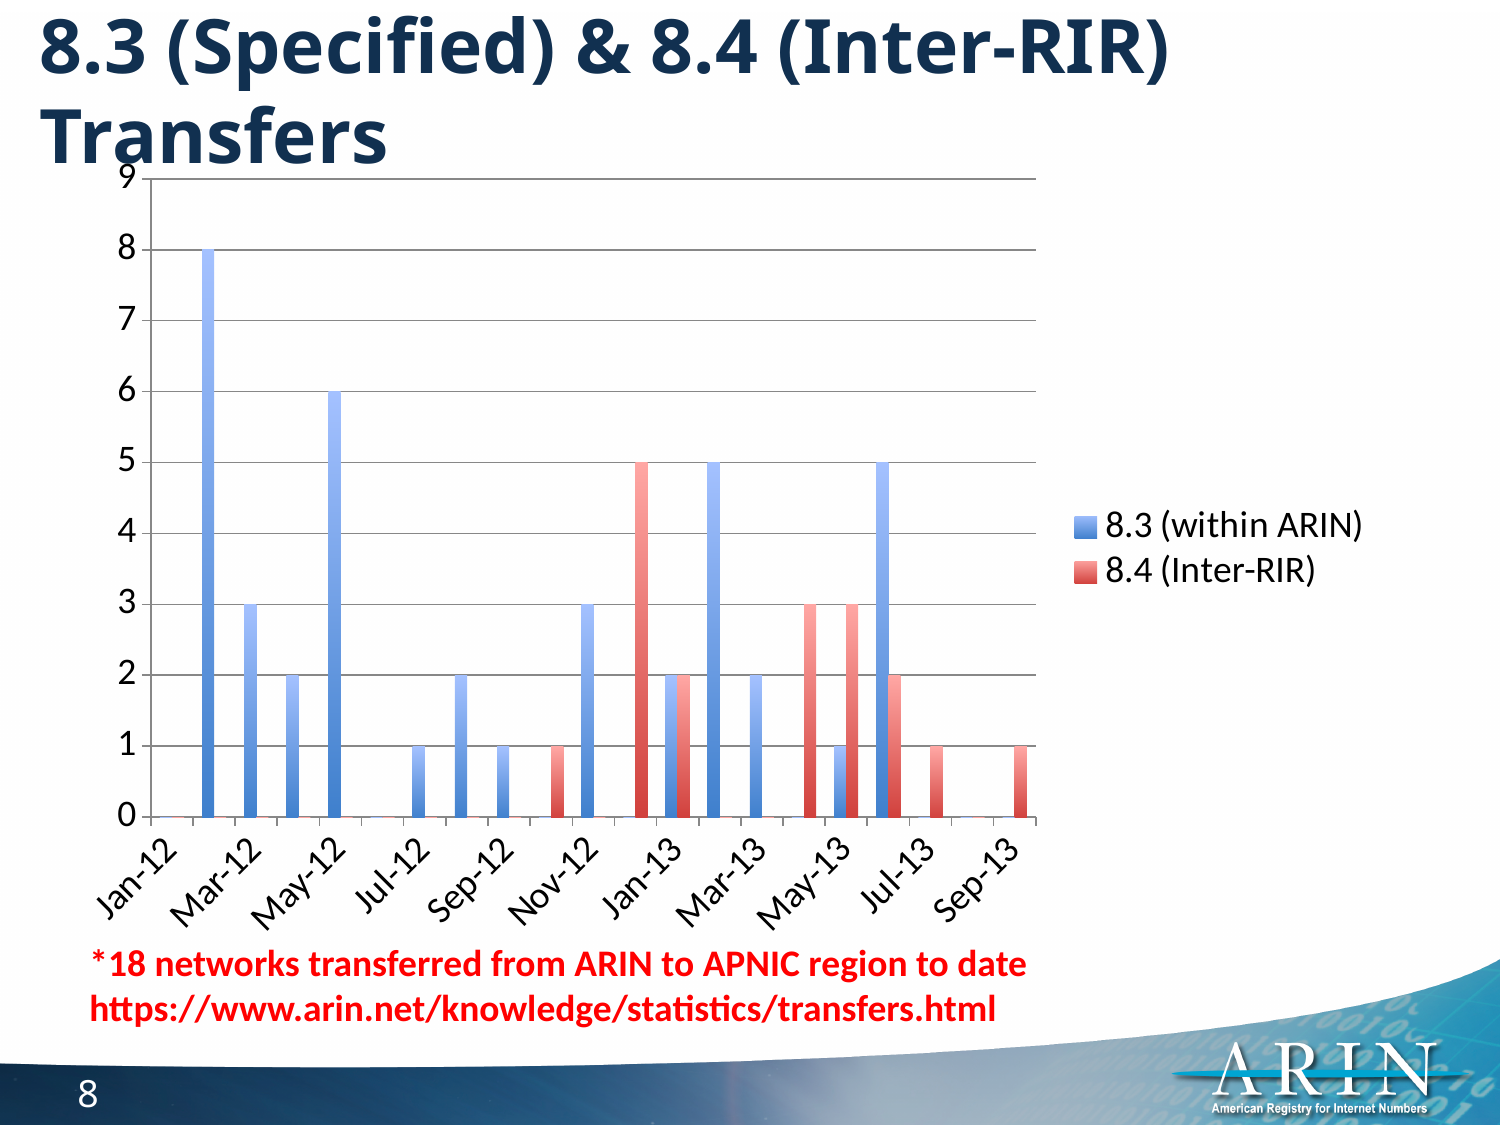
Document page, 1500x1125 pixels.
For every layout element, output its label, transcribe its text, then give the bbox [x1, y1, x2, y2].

title 8.3 (Specified) & 8.4 (Inter-RIR) Transfers [24, 4, 1500, 174]
text_box *18 networks transferred from ARIN to APNIC region to date https://www.arin.net/knowledge/statistics/transfers.html [74, 965, 1044, 1037]
picture [0, 12, 1500, 1125]
chart [62, 143, 1389, 957]
slide_number 8 [62, 1062, 413, 1123]
